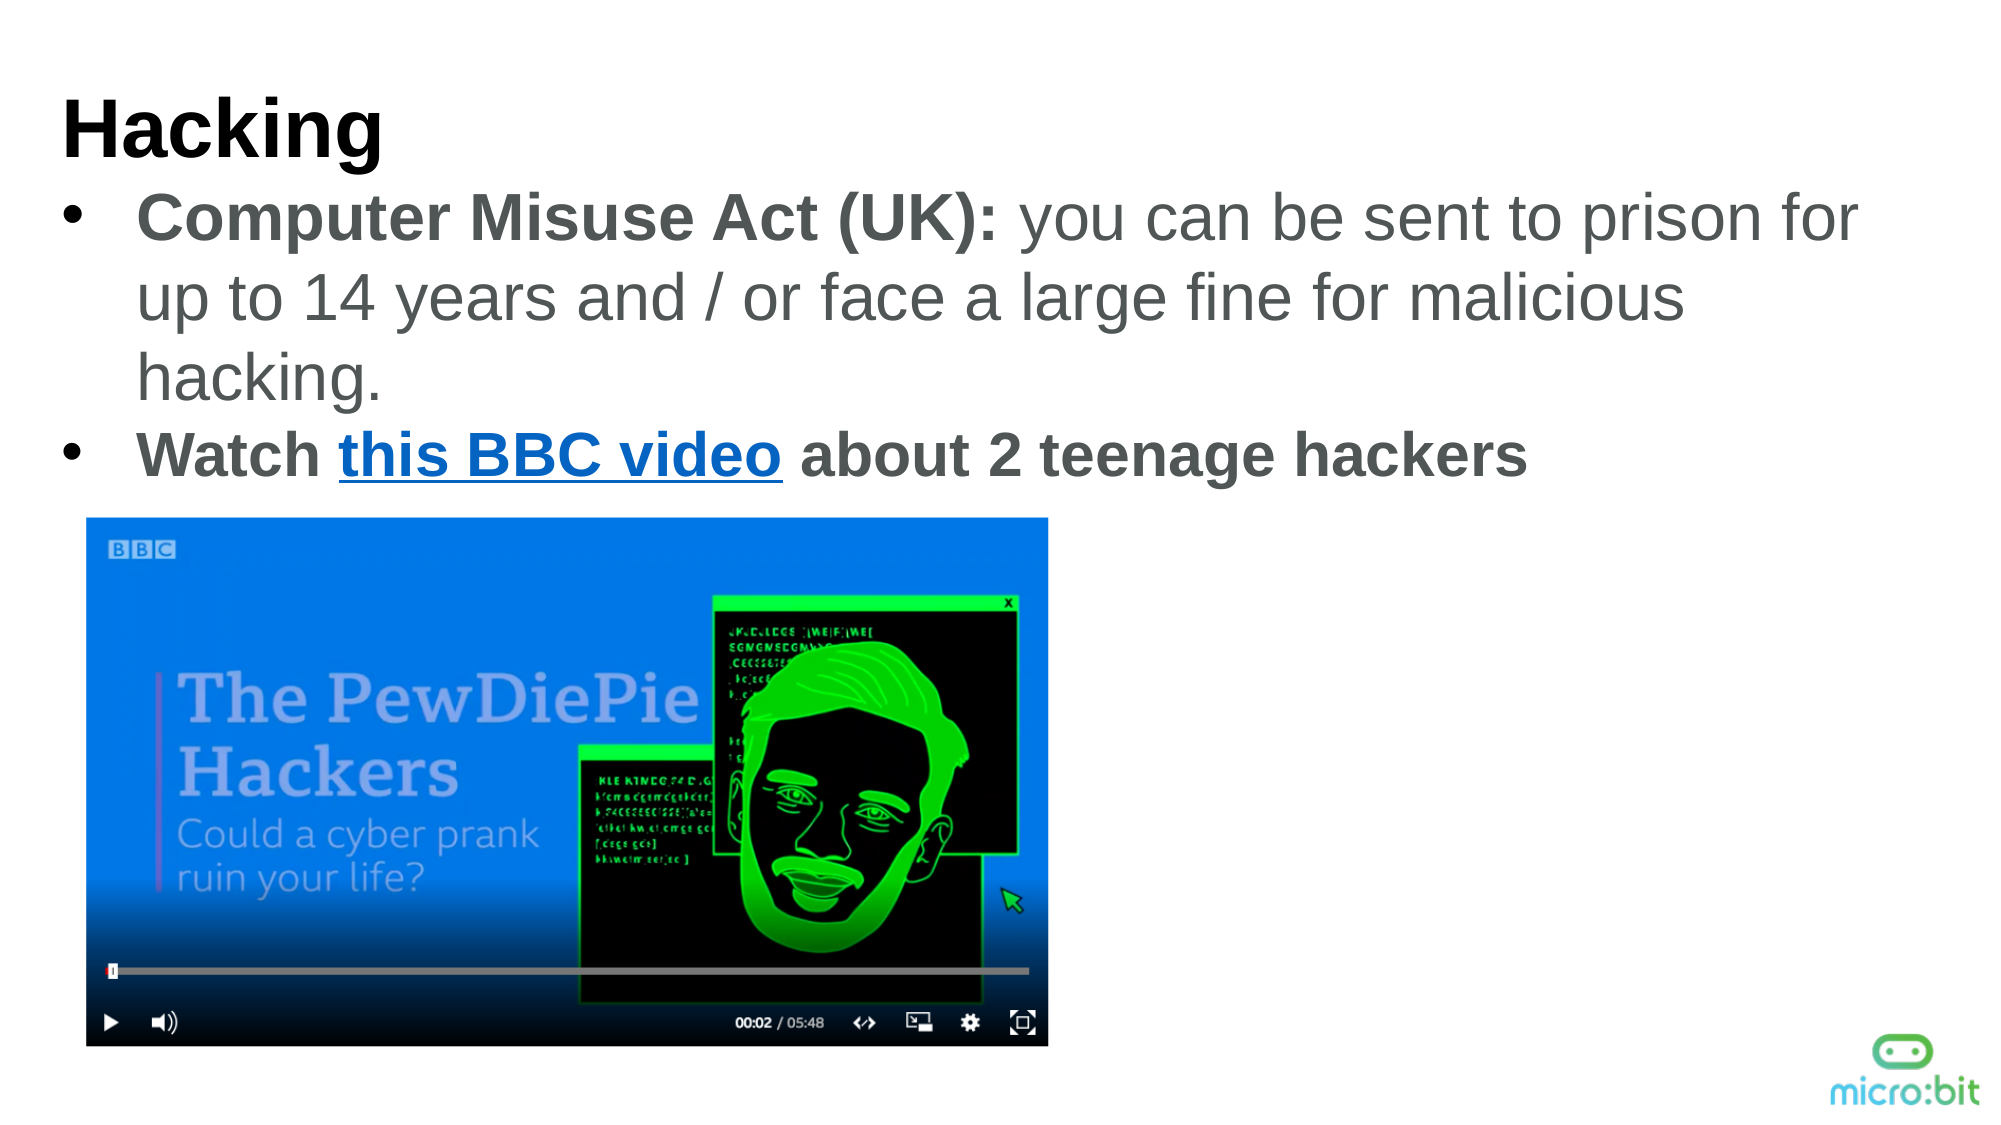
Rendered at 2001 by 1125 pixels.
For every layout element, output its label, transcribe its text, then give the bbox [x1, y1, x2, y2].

picture [1830, 1029, 1980, 1106]
picture [82, 501, 1062, 1065]
text_box Hacking Computer Misuse Act (UK): you can be sent to prison for up to 14 years and / or face a large fine for malicious hacking. Watch this BBC video about 2 teenage hackers [46, 60, 1918, 1097]
